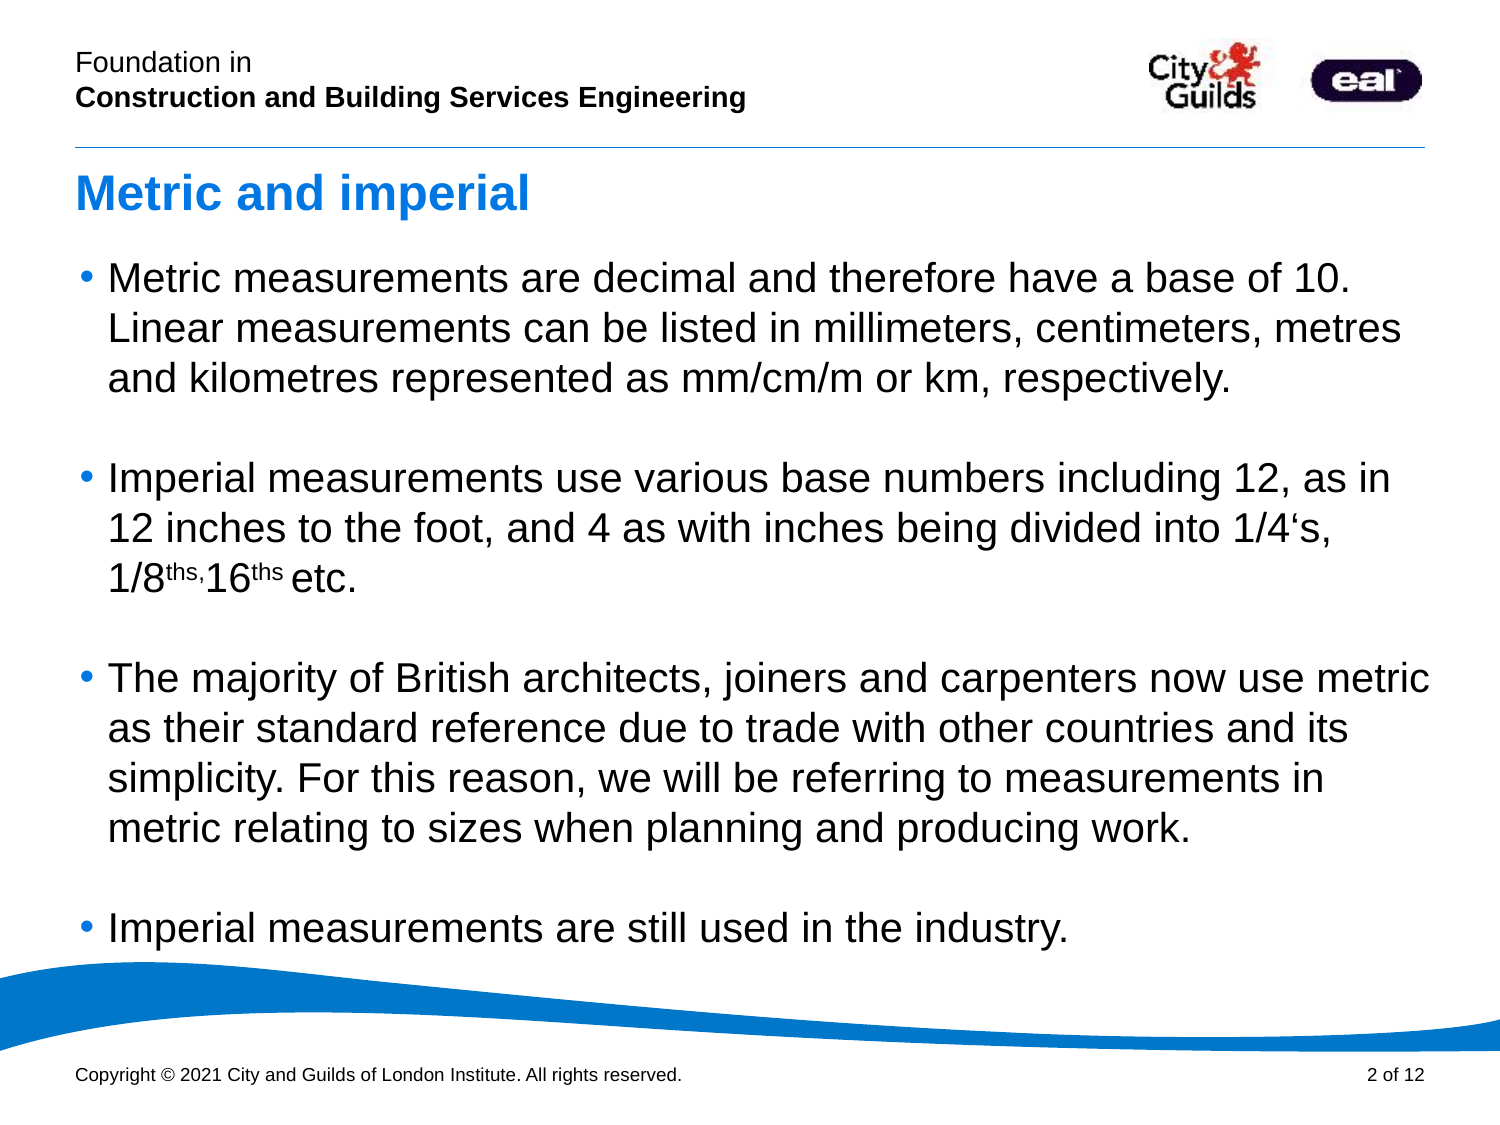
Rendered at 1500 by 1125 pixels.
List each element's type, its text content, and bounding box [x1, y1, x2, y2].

title Metric and imperial [74, 160, 1426, 227]
text_box Metric measurements are decimal and therefore have a base of 10. Linear measurements can be listed in millimeters, centimeters, metres and kilometres represented as mm/cm/m or km, respectively. Imperial measurements use various base numbers including 12, as in 12 inches to the foot, and 4 as with inches being divided into 1/4‘s, 1/8ths,16ths etc. The majority of British architects, joiners and carpenters now use metric as their standard reference due to trade with other countries and its simplicity. For this reason, we will be referring to measurements in metric relating to sizes when planning and producing work. Imperial measurements are still used in the industry. [64, 243, 1447, 959]
picture [1149, 38, 1422, 121]
